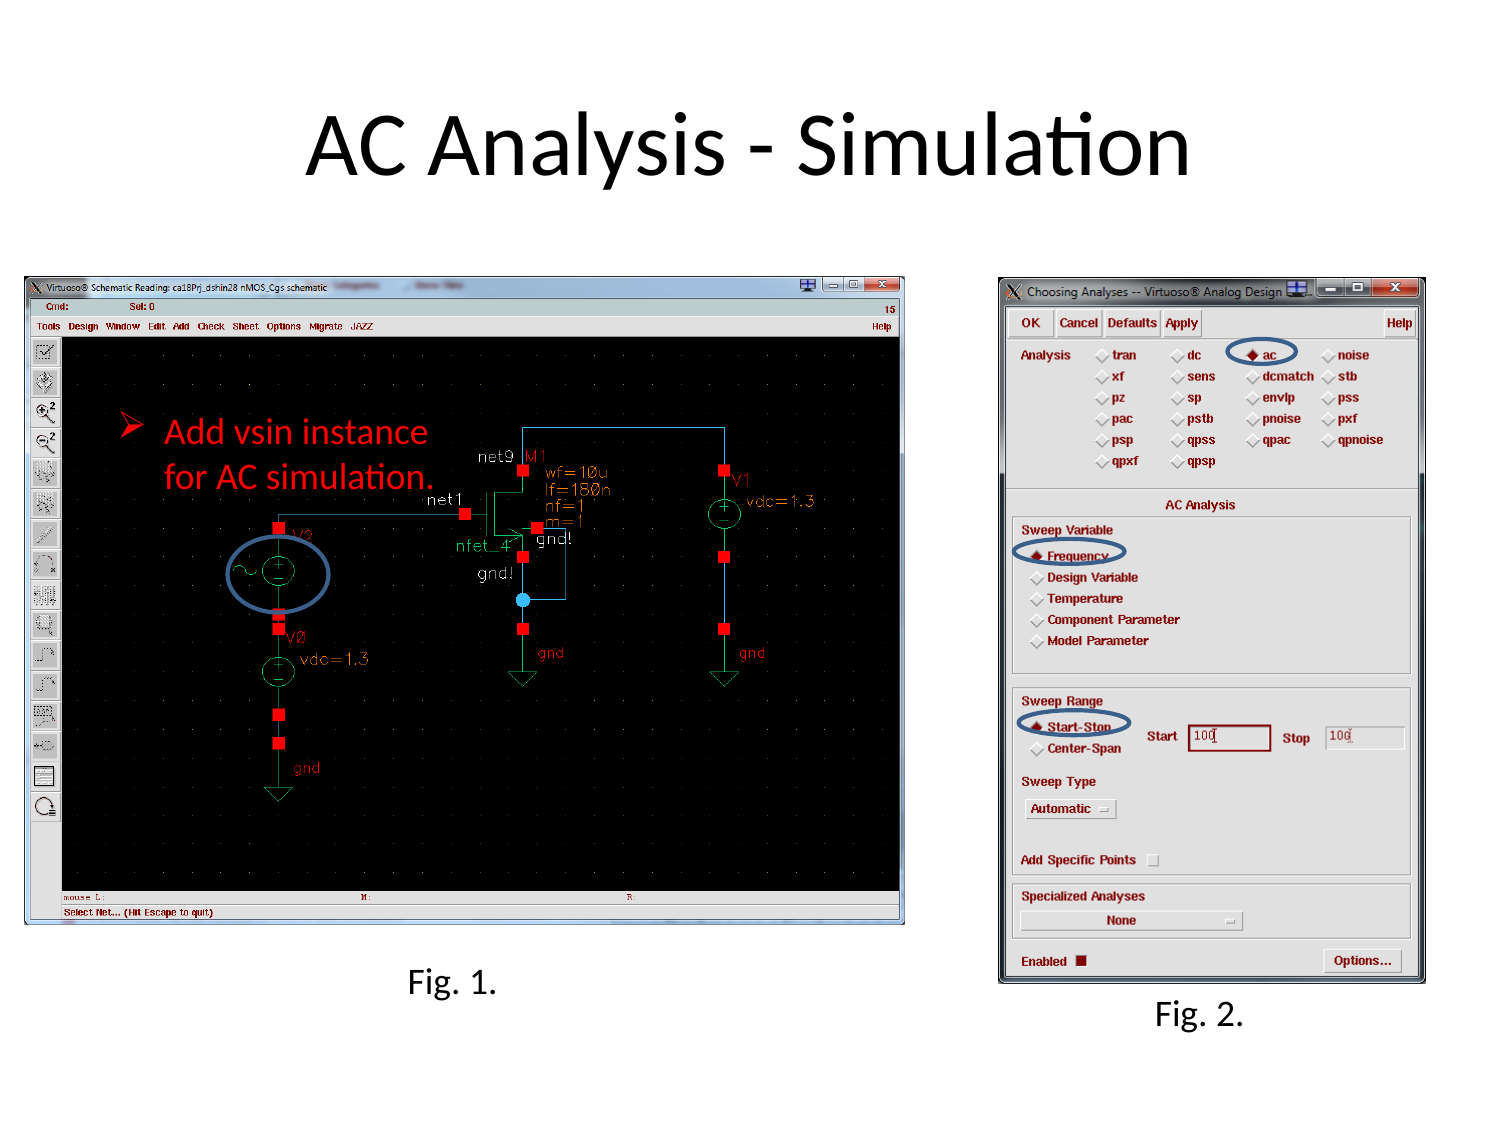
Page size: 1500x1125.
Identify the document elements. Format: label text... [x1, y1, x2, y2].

text_box Fig. 2. [1139, 993, 1284, 1041]
picture [997, 277, 1426, 984]
title AC Analysis - Simulation [75, 45, 1425, 233]
picture [24, 276, 905, 926]
text_box Fig. 1. [392, 949, 537, 1010]
